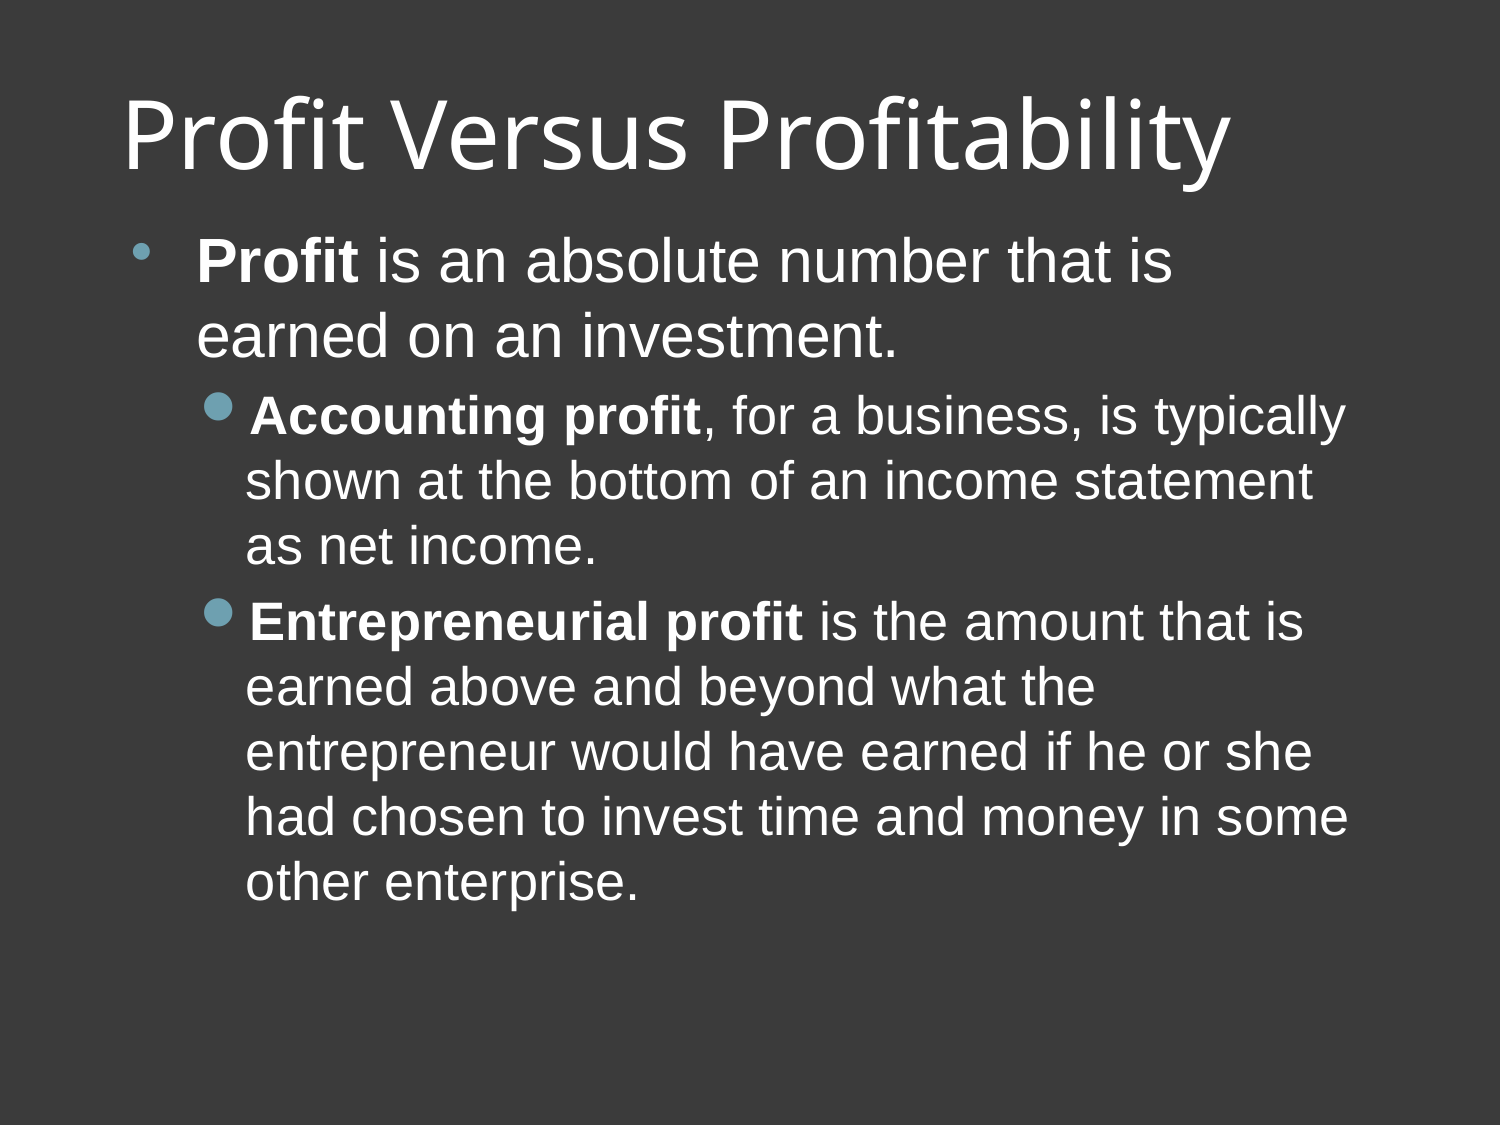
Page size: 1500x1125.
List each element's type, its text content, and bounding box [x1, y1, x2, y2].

title Profit Versus Profitability [112, 37, 1388, 212]
list Profit is an absolute number that is earned on an investment. Accounting profit, for a business, is typically shown at the bottom of an income statement as net income. Entrepreneurial profit is the amount that is earned above and beyond what the entrepreneur would have earned if he or she had chosen to invest time and money in some other enterprise. [112, 212, 1388, 1000]
